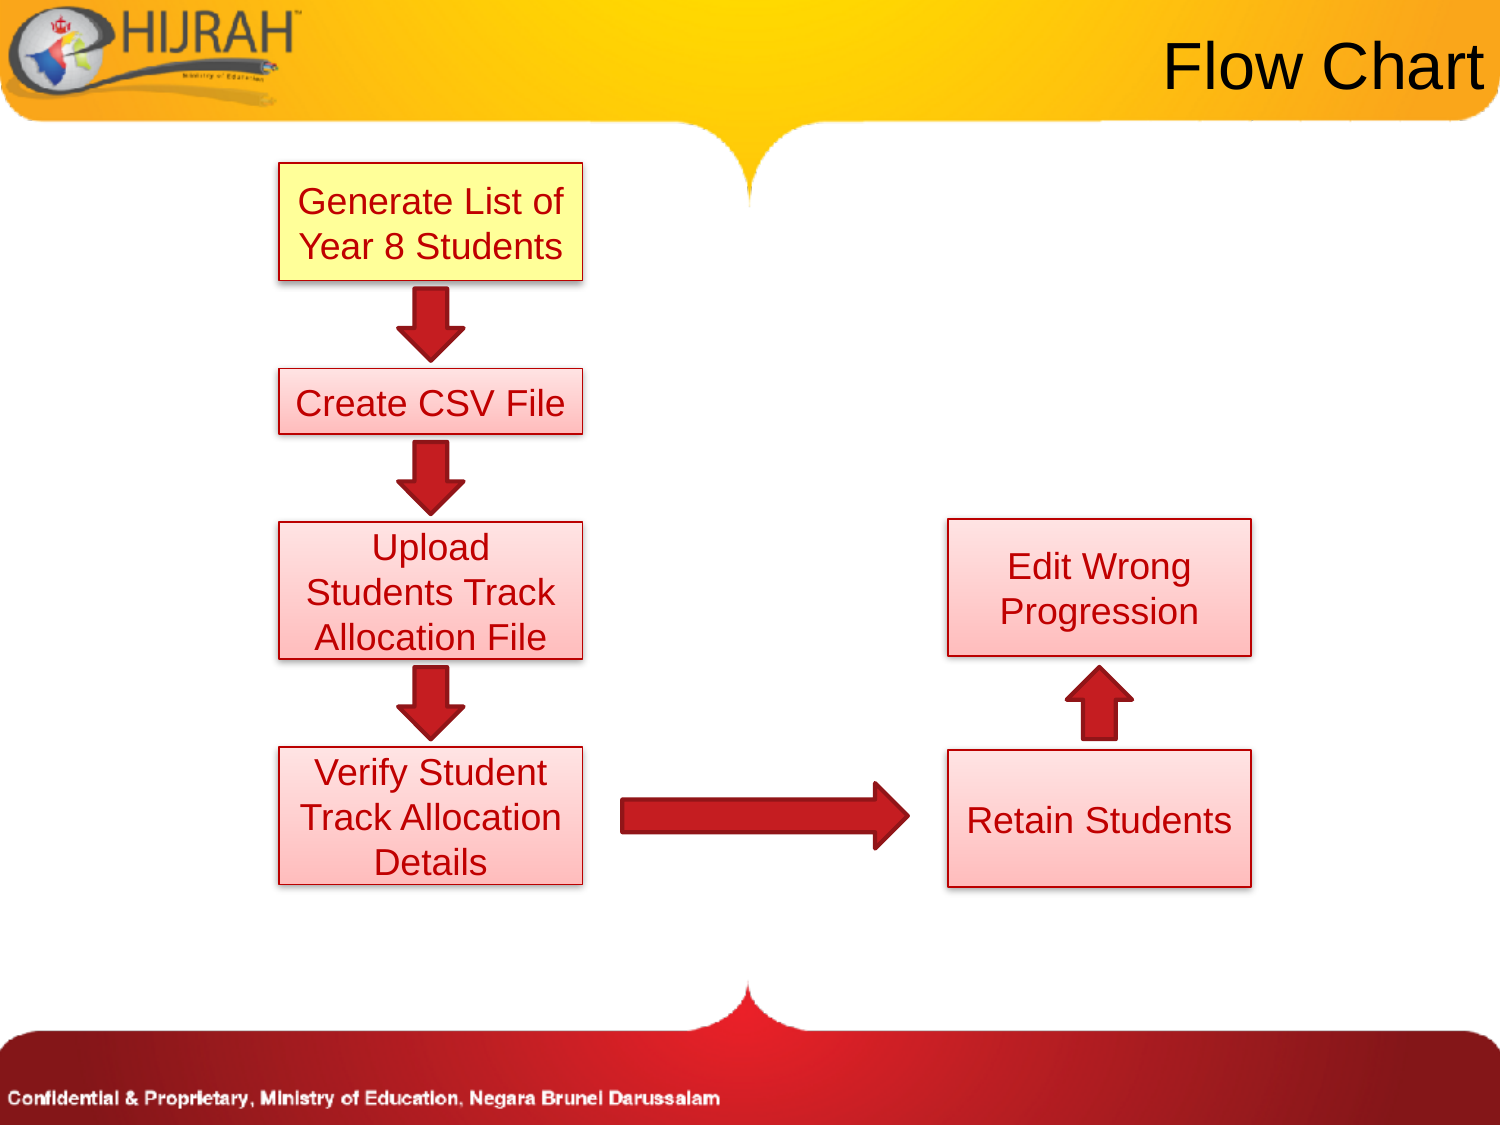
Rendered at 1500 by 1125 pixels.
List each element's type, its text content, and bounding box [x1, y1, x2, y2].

text_box Upload Students Track Allocation File [278, 521, 583, 660]
text_box Create CSV File [278, 368, 583, 435]
picture [0, 0, 1500, 1125]
title Flow Chart [324, 0, 1500, 126]
text_box [396, 665, 466, 742]
text_box [396, 441, 466, 517]
text_box [396, 286, 466, 363]
text_box Edit Wrong Progression [947, 518, 1252, 657]
text_box [620, 781, 910, 851]
text_box Generate List of Year 8 Students [278, 162, 583, 281]
text_box Verify Student Track Allocation Details [278, 746, 583, 885]
text_box Retain Students [947, 749, 1252, 888]
text_box [1064, 664, 1135, 742]
